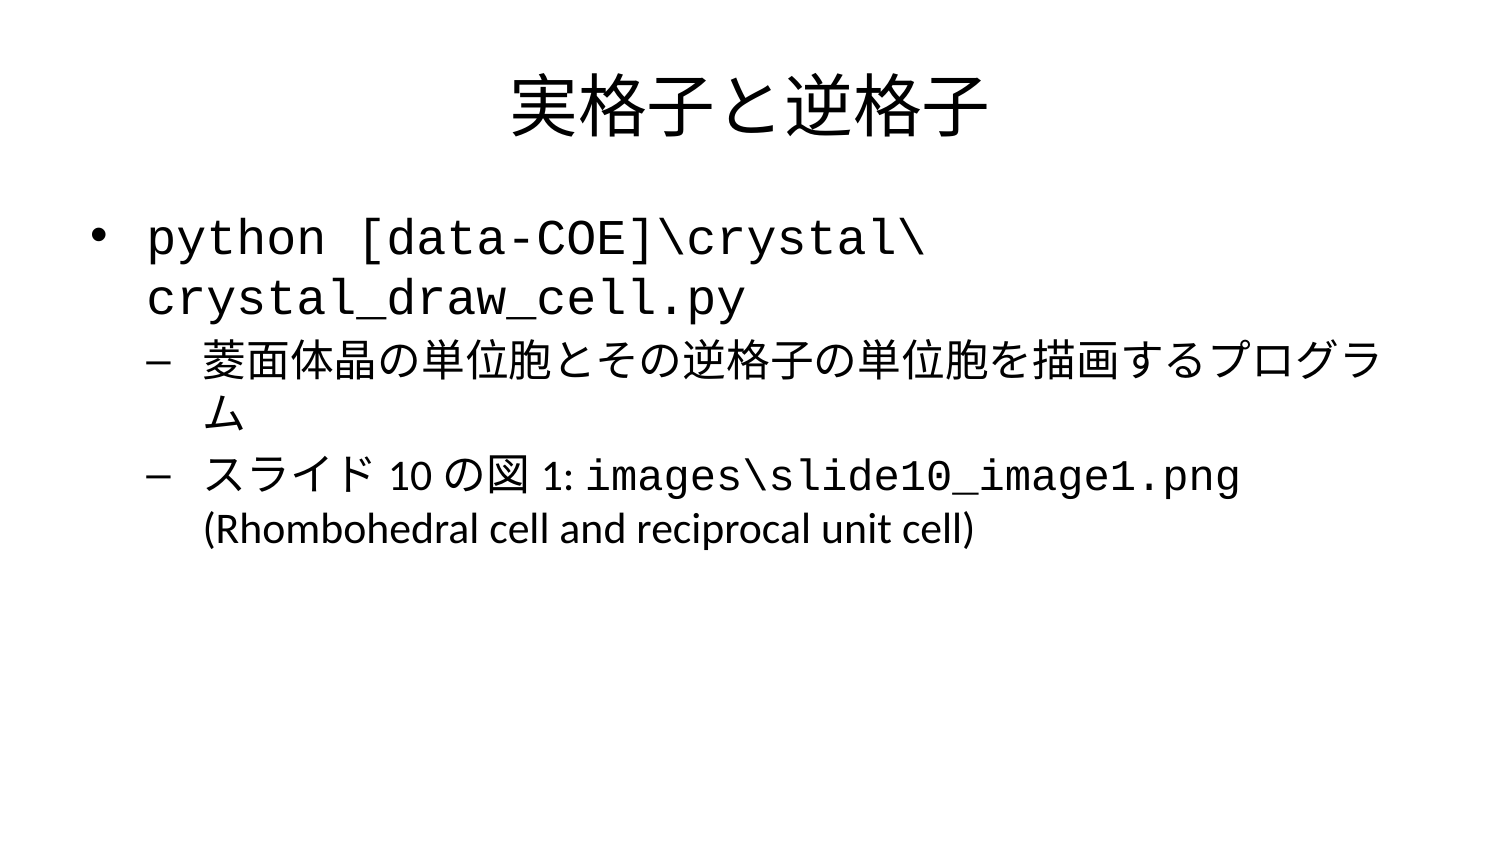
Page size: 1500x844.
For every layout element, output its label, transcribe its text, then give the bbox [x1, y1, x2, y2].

list python [data-COE]\crystal\crystal_draw_cell.py 菱面体晶の単位胞とその逆格子の単位胞を描画するプログラム スライド10の図1: images\slide10_image1.png (Rhombohedral cell and reciprocal unit cell) [75, 196, 1425, 754]
title 実格子と逆格子 [75, 33, 1425, 175]
